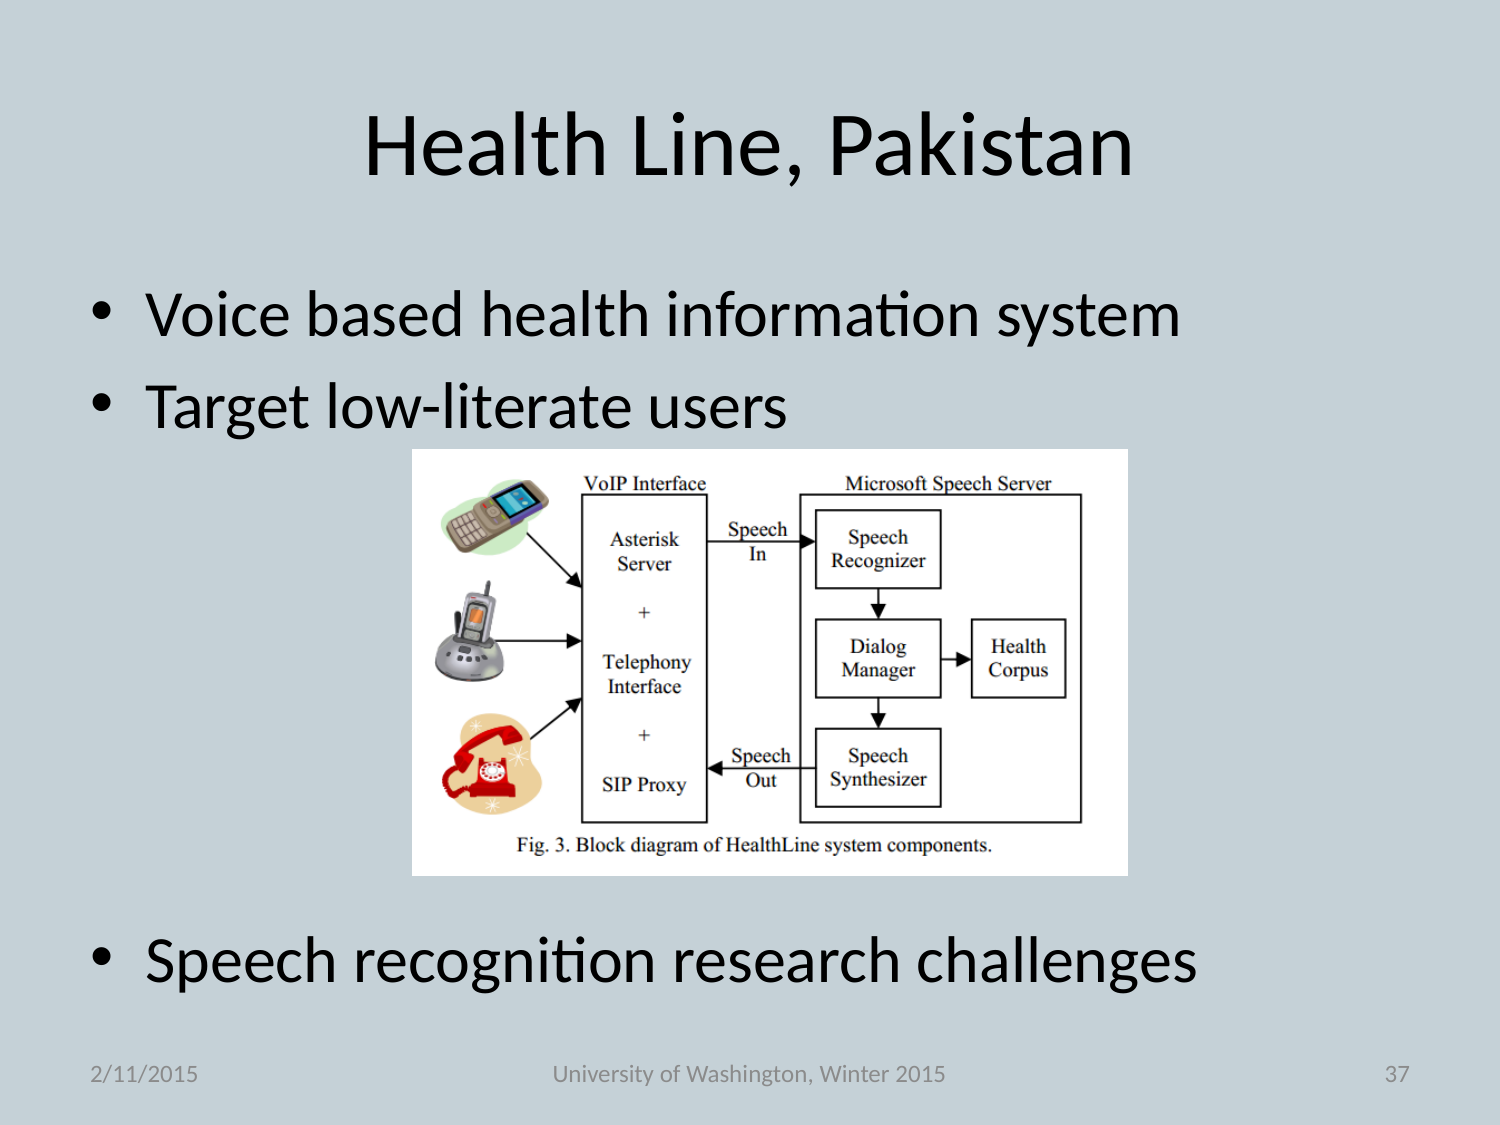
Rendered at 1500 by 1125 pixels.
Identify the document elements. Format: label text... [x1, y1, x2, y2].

title Health Line, Pakistan [75, 45, 1425, 233]
picture [412, 449, 1128, 876]
slide_number 37 [1074, 1042, 1425, 1103]
list Voice based health information system Target low-literate users Speech recognition research challenges [75, 262, 1425, 1005]
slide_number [75, 1042, 425, 1103]
footer University of Washington, Winter 2015 [512, 1042, 988, 1103]
